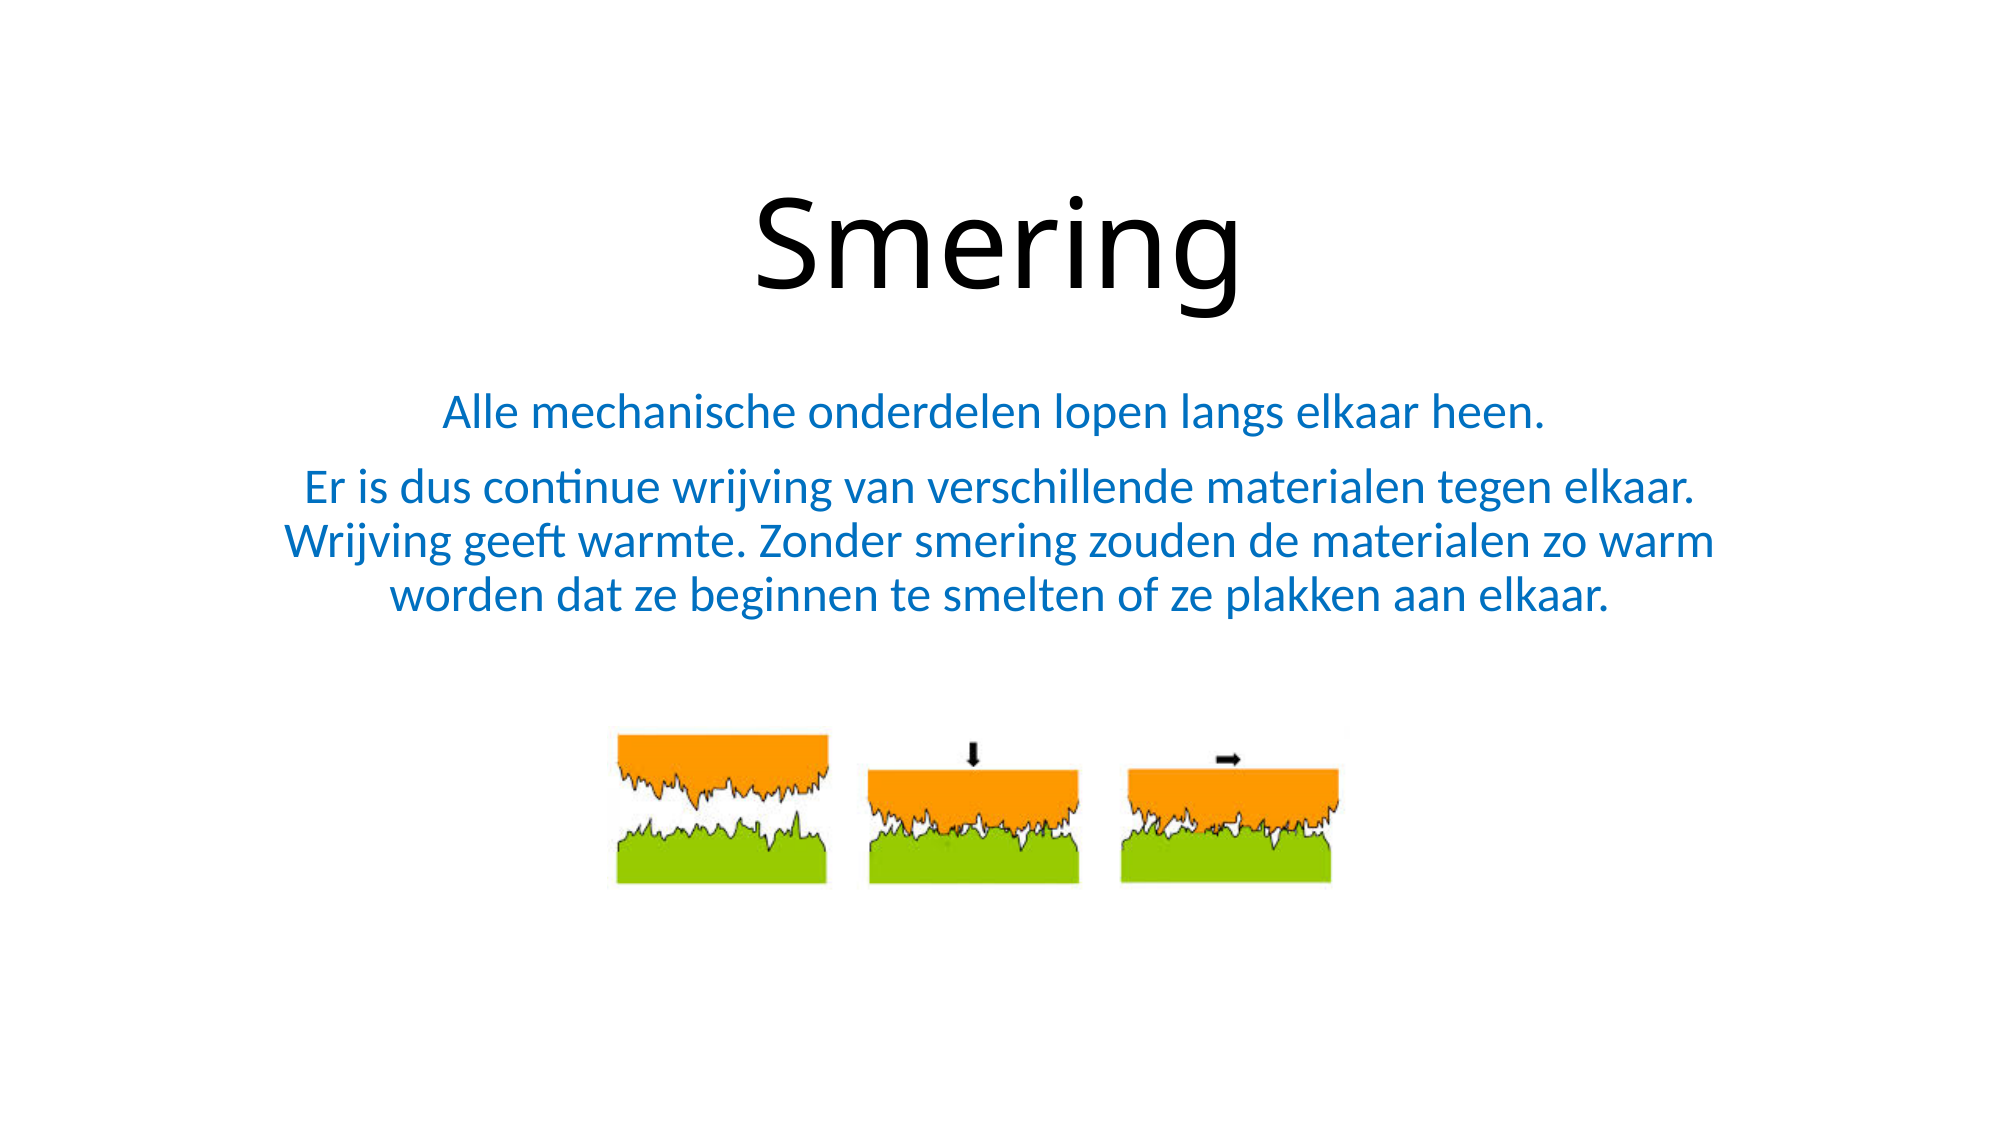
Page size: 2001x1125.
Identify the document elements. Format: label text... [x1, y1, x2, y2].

title Smering [249, 71, 1750, 324]
picture [607, 726, 1350, 893]
subtitle Alle mechanische onderdelen lopen langs elkaar heen. Er is dus continue wrijving van verschillende materialen tegen elkaar. Wrijving geeft warmte. Zonder smering zouden de materialen zo warm worden dat ze beginnen te smelten of ze plakken aan elkaar. [249, 378, 1750, 863]
